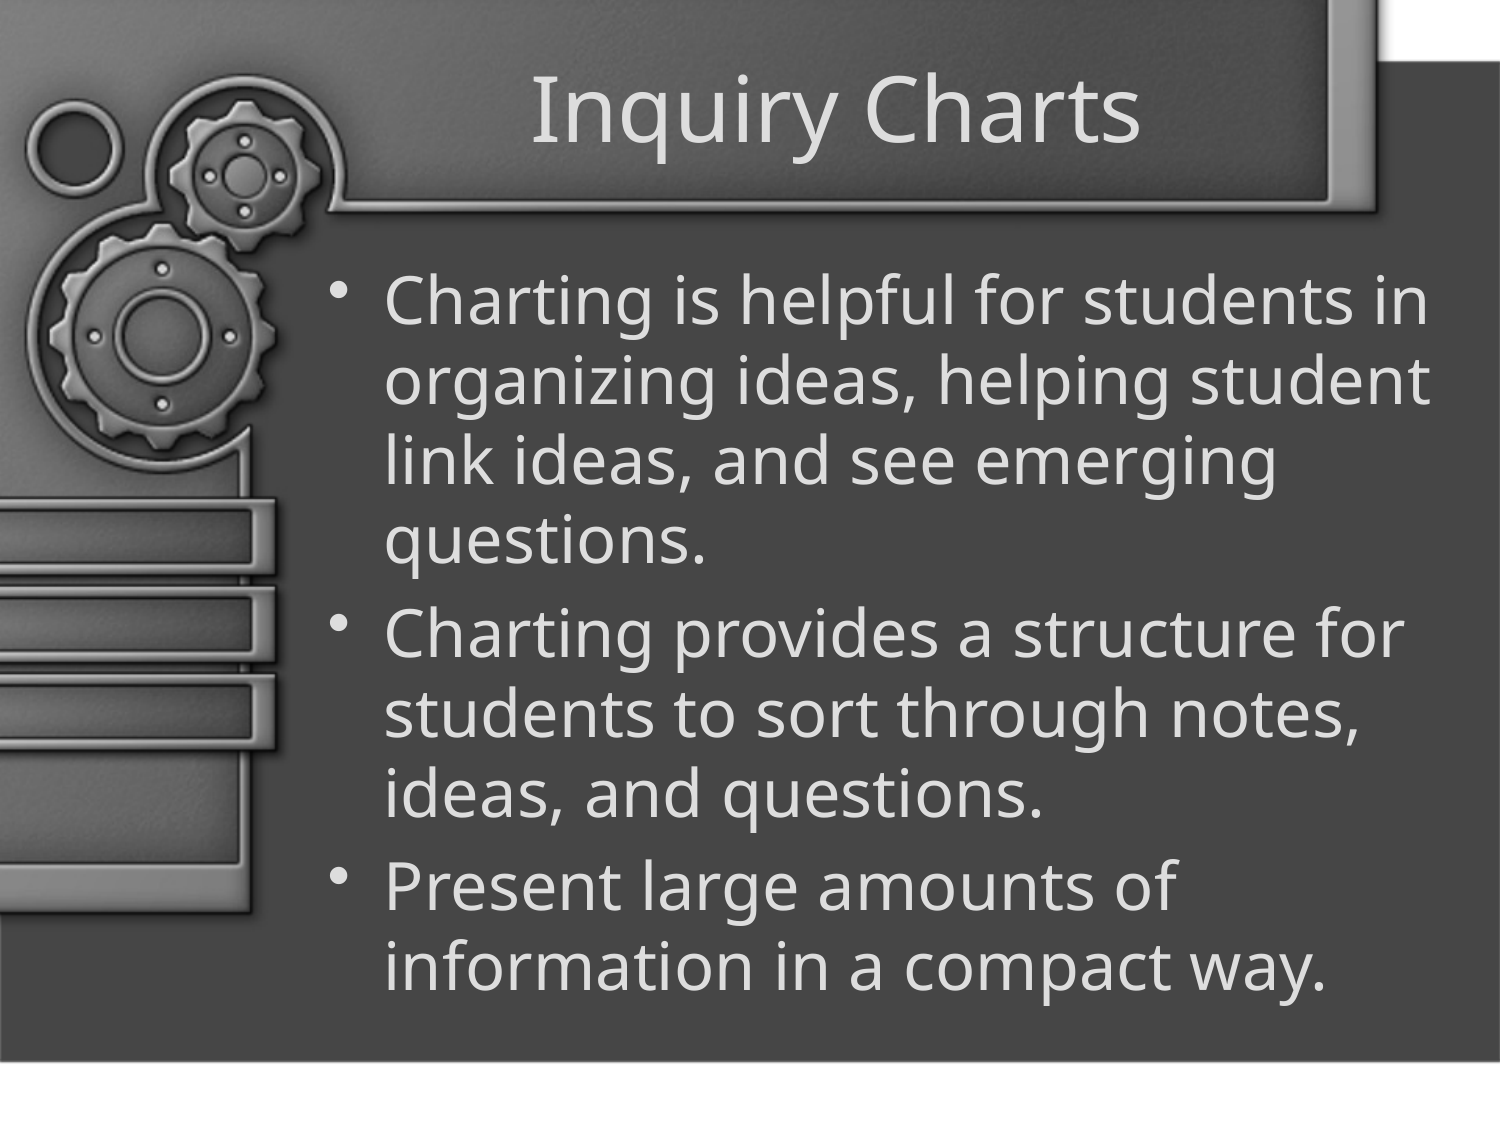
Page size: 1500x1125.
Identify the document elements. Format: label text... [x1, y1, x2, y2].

picture [0, 0, 1500, 1125]
title Inquiry Charts [362, 0, 1313, 213]
list Charting is helpful for students in organizing ideas, helping student link ideas, and see emerging questions. Charting provides a structure for students to sort through notes, ideas, and questions. Present large amounts of information in a compact way. [312, 249, 1463, 1000]
